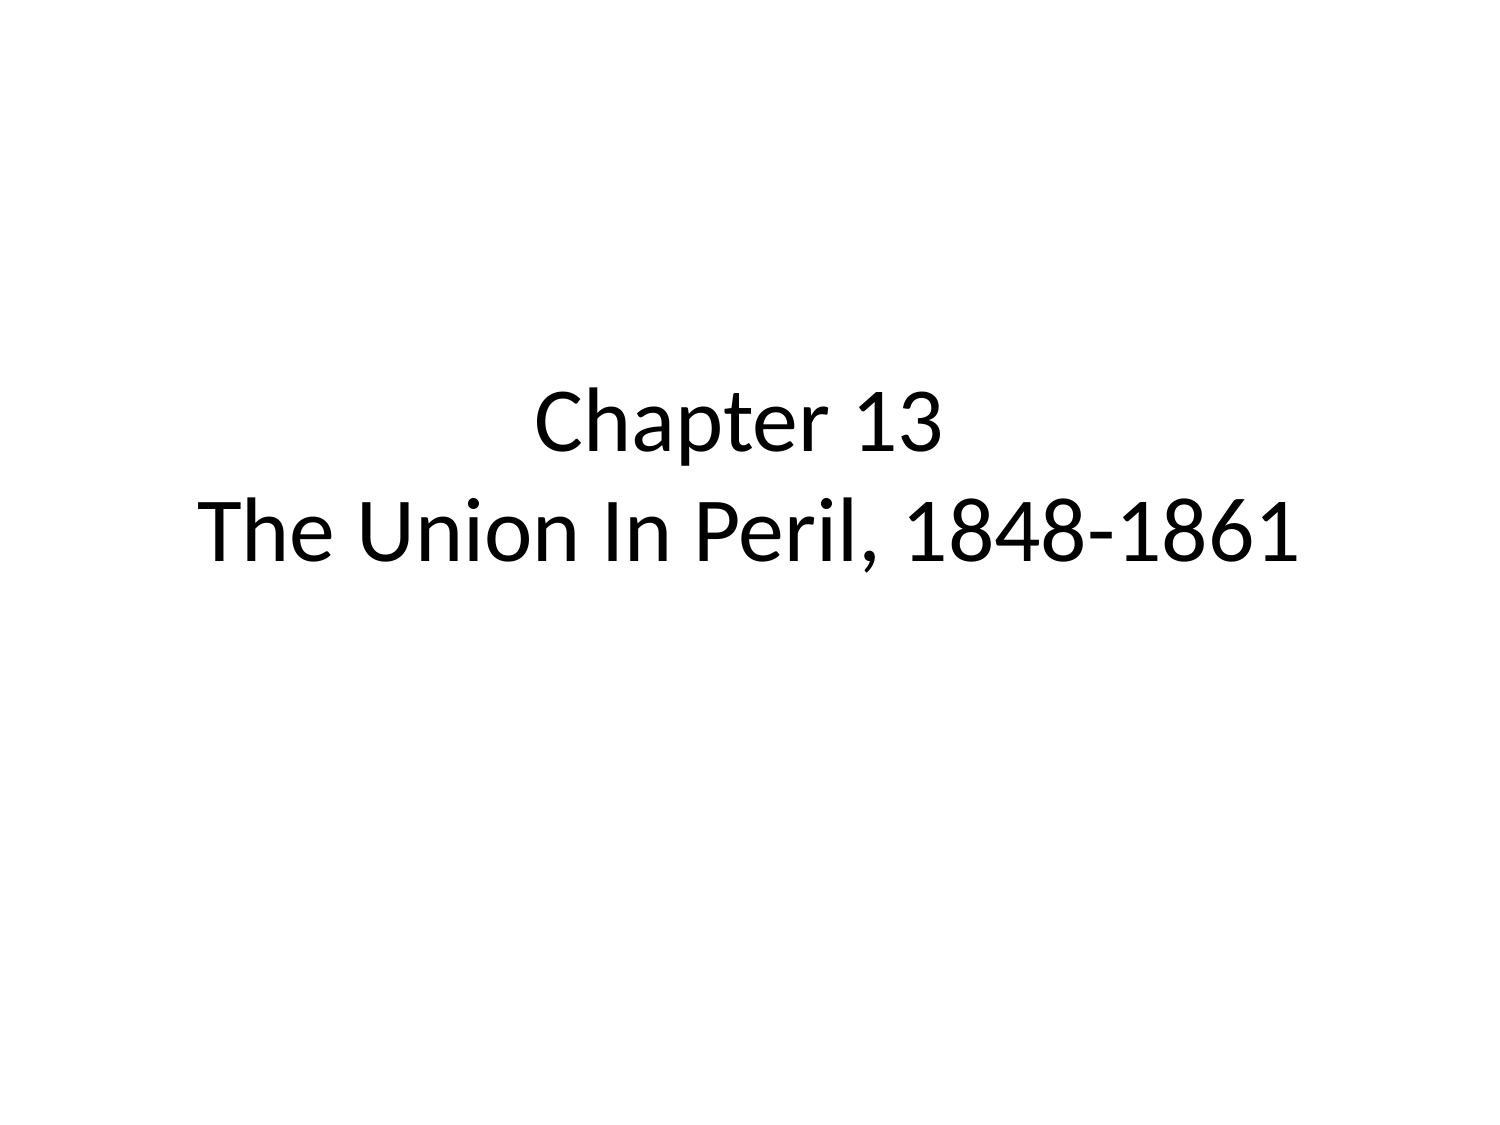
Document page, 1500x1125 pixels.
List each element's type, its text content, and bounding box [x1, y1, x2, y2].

title Chapter 13 The Union In Peril, 1848-1861 [112, 349, 1388, 591]
